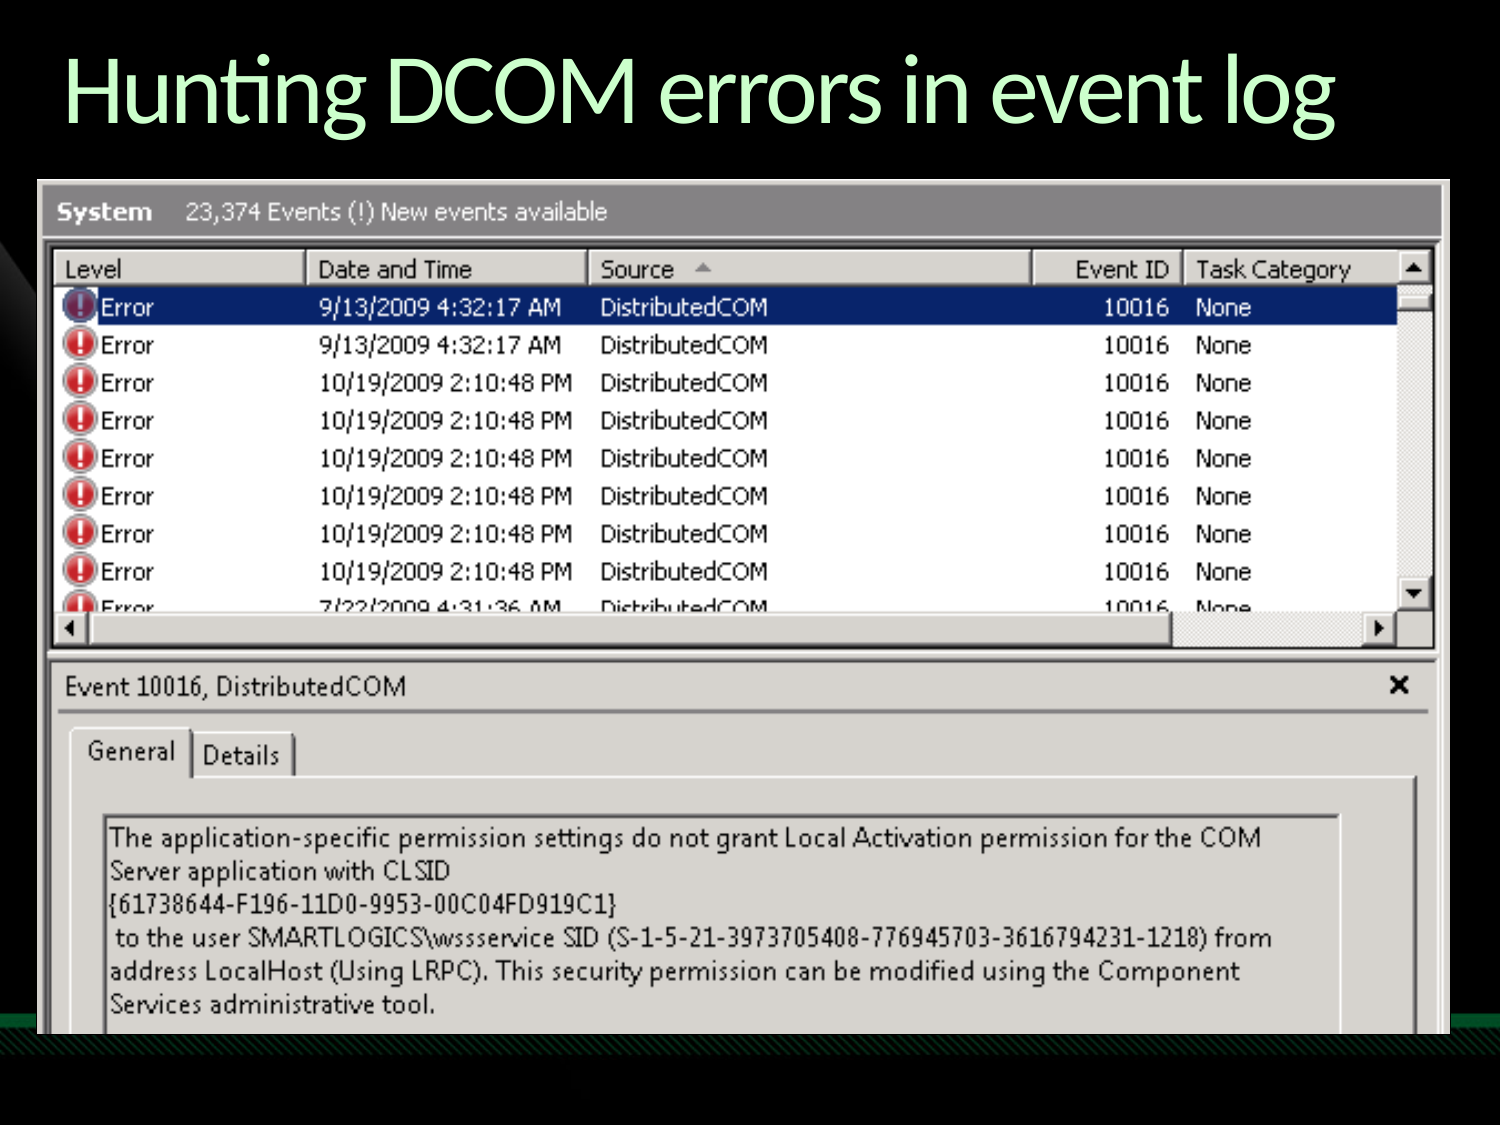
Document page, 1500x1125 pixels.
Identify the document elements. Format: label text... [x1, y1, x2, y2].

picture [0, 0, 1500, 1125]
title Hunting DCOM errors in event log [62, 37, 1438, 147]
